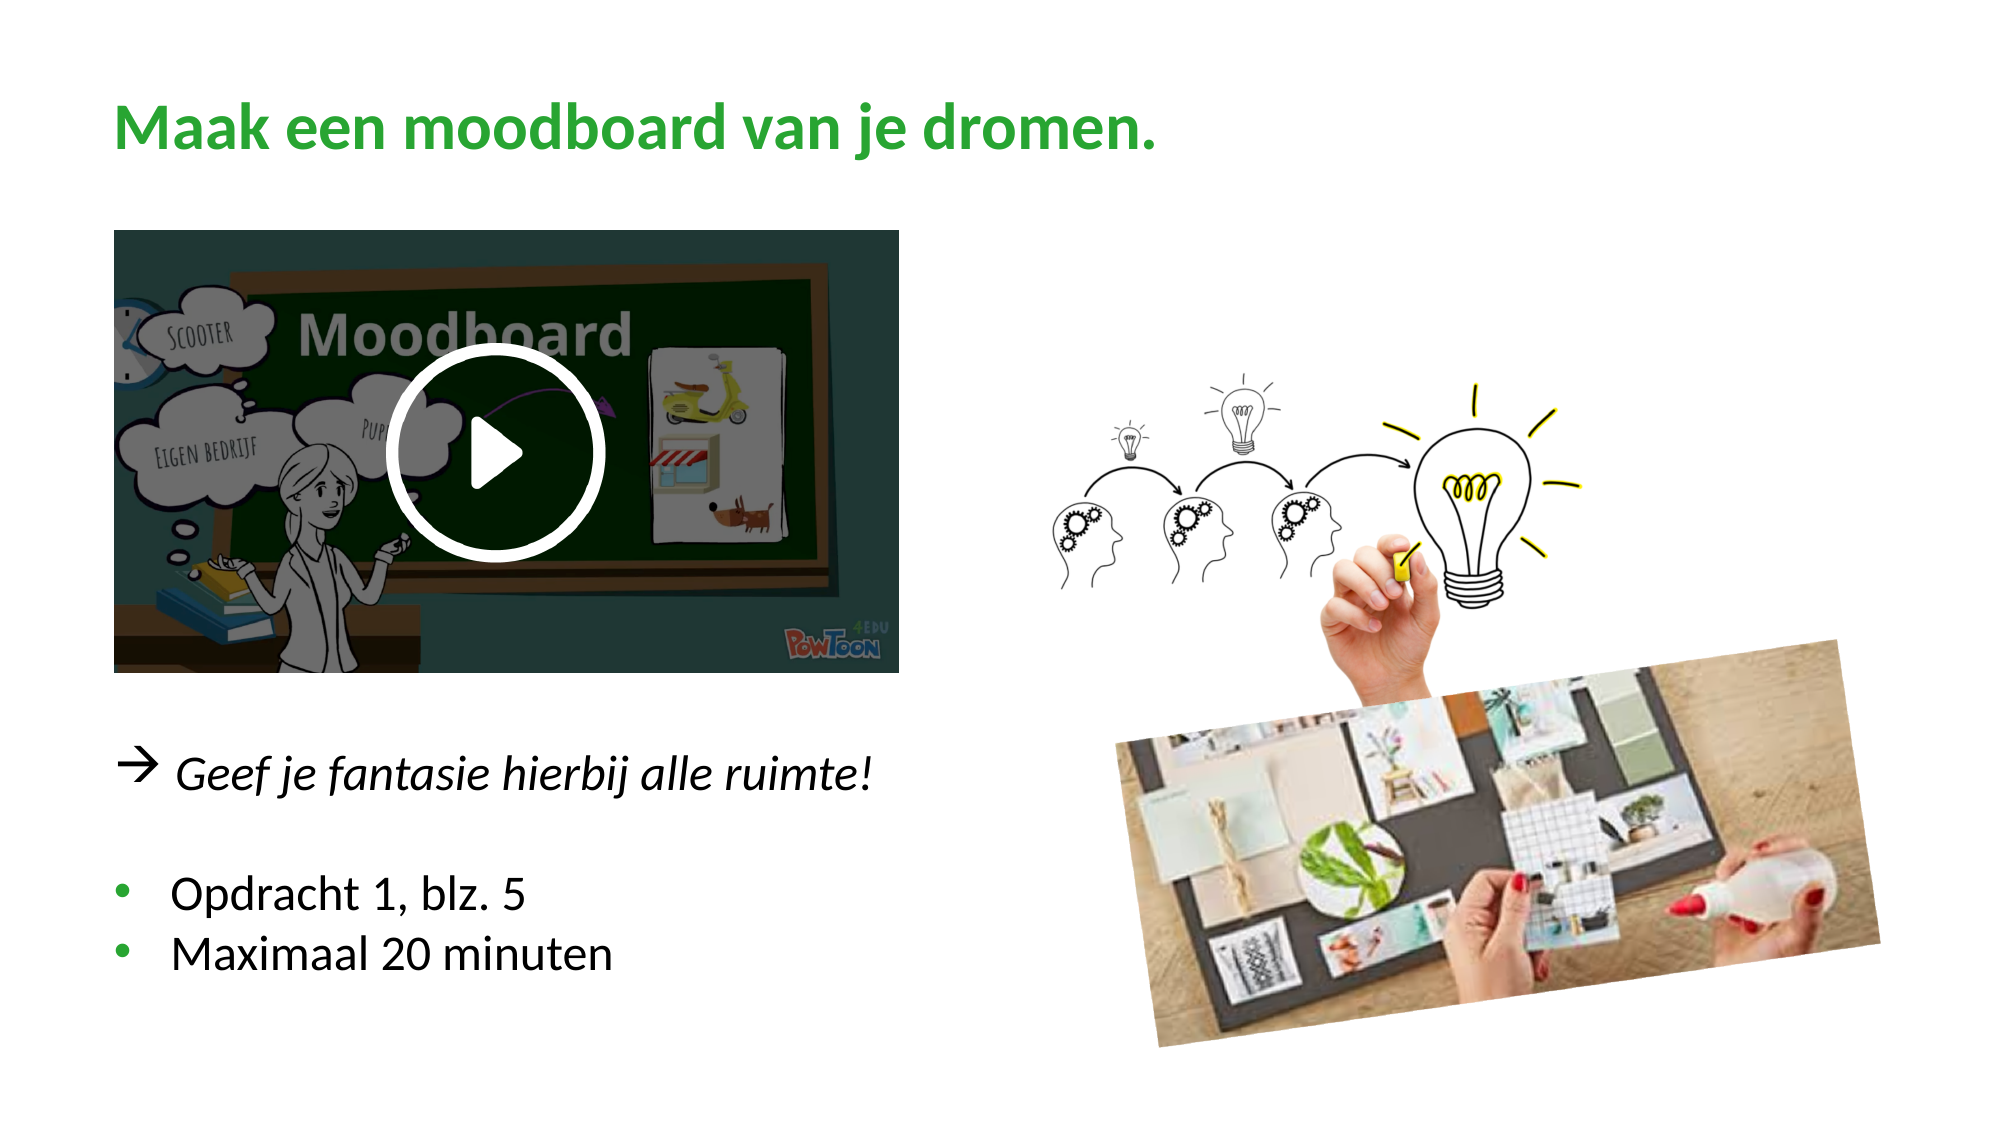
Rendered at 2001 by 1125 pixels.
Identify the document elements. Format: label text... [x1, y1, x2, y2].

picture [114, 230, 899, 673]
text_box Geef je fantasie hierbij alle ruimte! Opdracht 1, blz. 5 Maximaal 20 minuten [114, 740, 1114, 981]
list Maak een moodboard van je dromen. [114, 101, 1949, 182]
picture [1014, 310, 1880, 1047]
